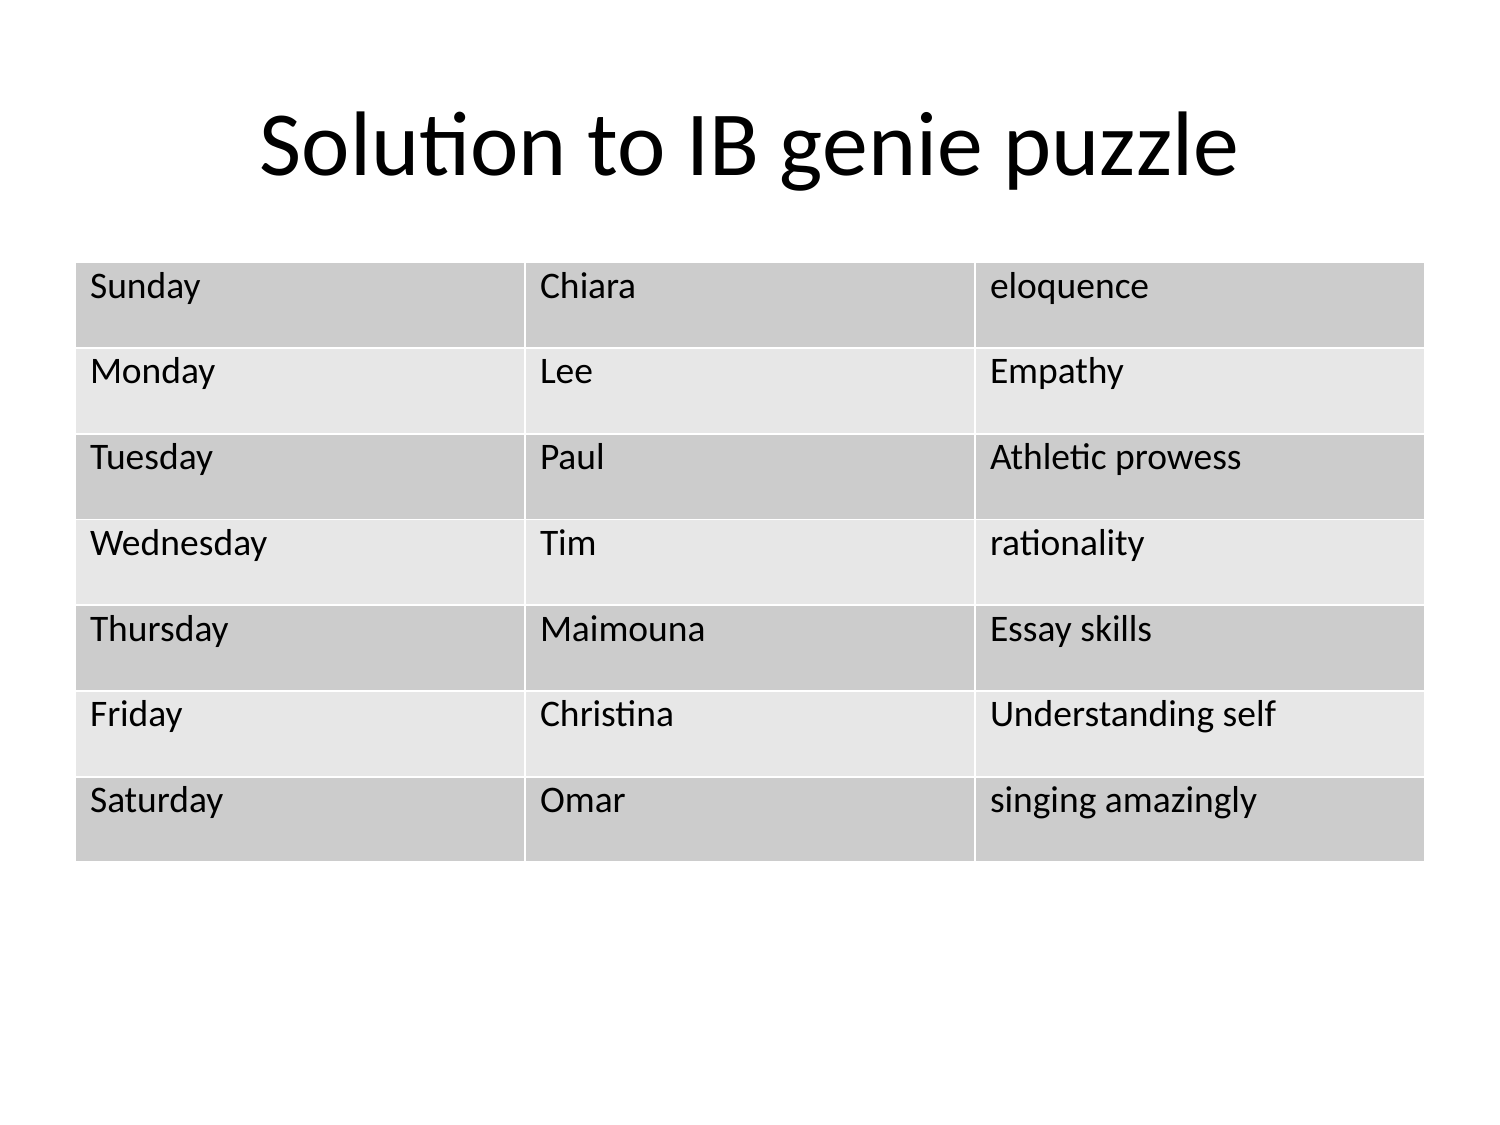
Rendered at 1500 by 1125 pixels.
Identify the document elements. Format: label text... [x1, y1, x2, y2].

table_header Sunday [76, 263, 524, 347]
table_cell Thursday [76, 606, 524, 690]
table_cell Paul [526, 435, 974, 519]
table_cell Understanding self [976, 692, 1424, 776]
table_header Chiara [526, 263, 974, 347]
table_cell Monday [76, 349, 524, 433]
table_cell Friday [76, 692, 524, 776]
table_cell Empathy [976, 349, 1424, 433]
table_cell Saturday [76, 778, 524, 861]
table_cell Athletic prowess [976, 435, 1424, 519]
table_cell singing amazingly [976, 778, 1424, 861]
table_cell Christina [526, 692, 974, 776]
table_header eloquence [976, 263, 1424, 347]
table_cell Maimouna [526, 606, 974, 690]
table_cell rationality [976, 520, 1424, 604]
title Solution to IB genie puzzle [75, 45, 1425, 233]
table_cell Tim [526, 520, 974, 604]
table_cell Lee [526, 349, 974, 433]
table_cell Essay skills [976, 606, 1424, 690]
table_cell Wednesday [76, 520, 524, 604]
table_cell Tuesday [76, 435, 524, 519]
table_cell Omar [526, 778, 974, 861]
